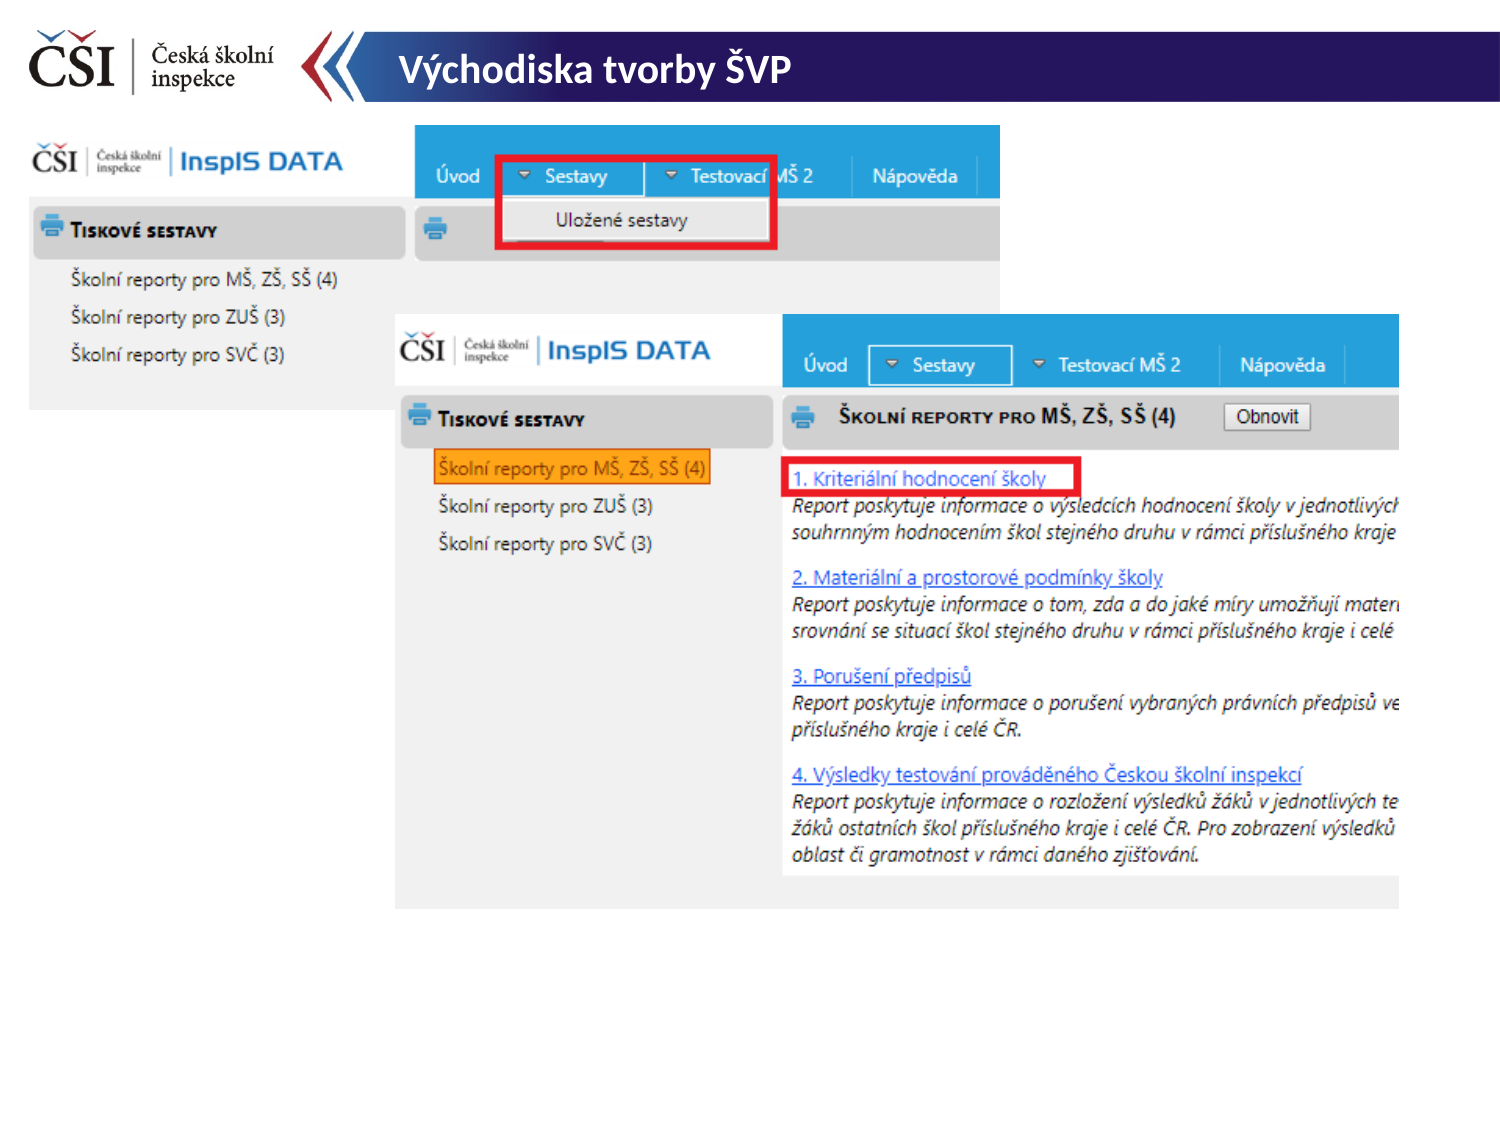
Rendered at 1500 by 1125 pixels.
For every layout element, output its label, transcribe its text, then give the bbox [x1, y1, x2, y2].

text_box Východiska tvorby ŠVP [383, 33, 901, 100]
picture [29, 30, 1500, 102]
picture [28, 124, 1400, 909]
